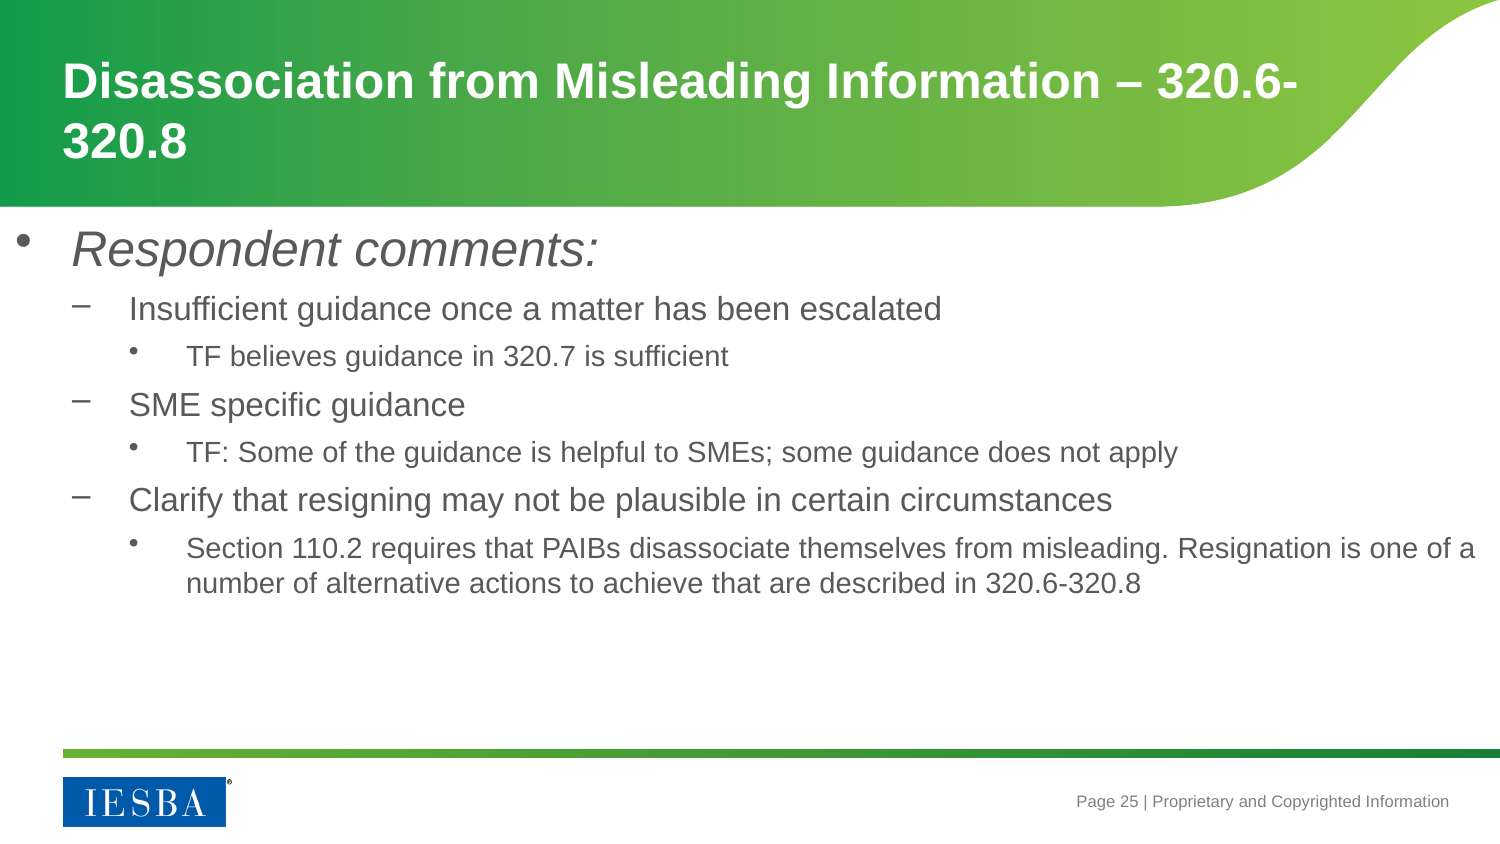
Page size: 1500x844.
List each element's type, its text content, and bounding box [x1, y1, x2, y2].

title Disassociation from Misleading Information – 320.6-320.8 [62, 75, 1300, 142]
picture [63, 777, 232, 827]
picture [0, 0, 1500, 207]
list Respondent comments: Insufficient guidance once a matter has been escalated TF believes guidance in 320.7 is sufficient SME specific guidance TF: Some of the guidance is helpful to SMEs; some guidance does not apply Clarify that resigning may not be plausible in certain circumstances Section 110.2 requires that PAIBs disassociate themselves from misleading. Resignation is one of a number of alternative actions to achieve that are described in 320.6-320.8 [0, 209, 1500, 747]
